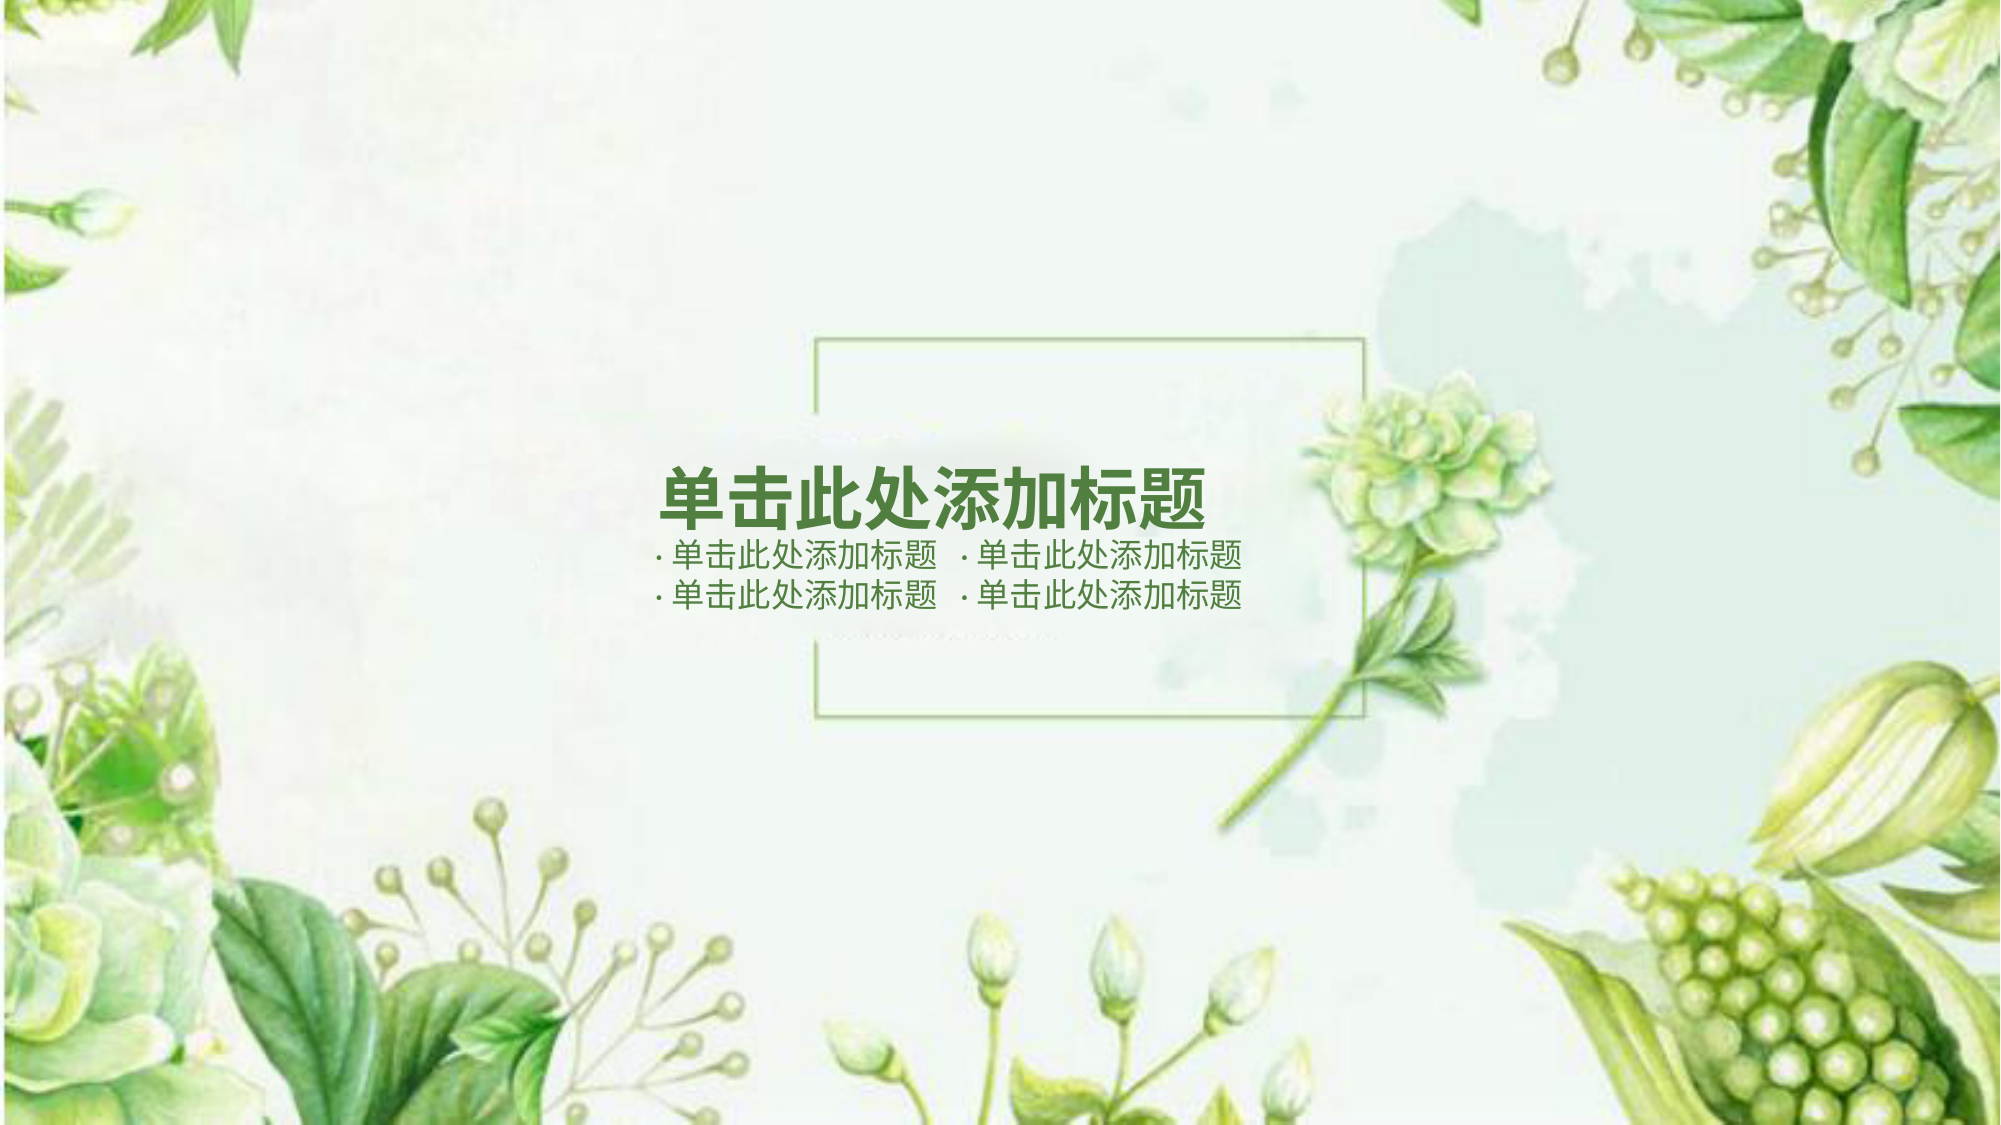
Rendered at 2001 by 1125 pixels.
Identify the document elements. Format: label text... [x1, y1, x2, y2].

text_box 单击此处添加标题 [642, 448, 1244, 526]
text_box ·单击此处添加标题 ·单击此处添加标题 ·单击此处添加标题 ·单击此处添加标题 [640, 526, 1587, 702]
picture [0, 0, 2001, 1125]
